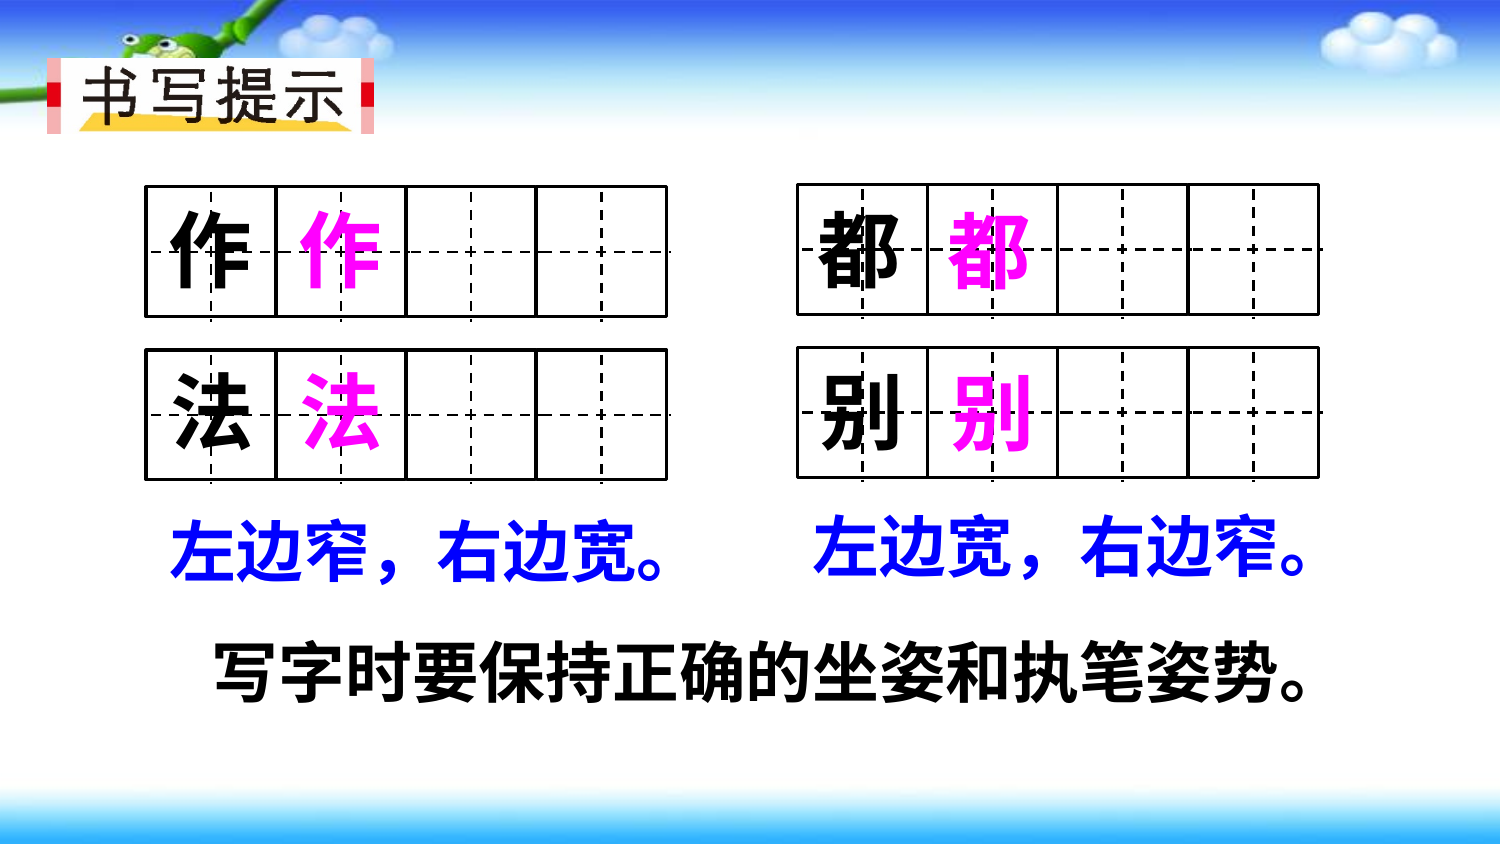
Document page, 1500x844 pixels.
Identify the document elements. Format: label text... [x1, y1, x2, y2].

picture [0, 0, 1500, 844]
text_box 左边窄，右边宽。 [154, 486, 686, 597]
text_box 左边宽，右边窄。 [797, 482, 1329, 593]
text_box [797, 184, 1324, 320]
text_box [797, 347, 1324, 483]
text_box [145, 186, 672, 322]
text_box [145, 349, 672, 485]
text_box 写字时要保持正确的坐姿和执笔姿势。 [197, 607, 1371, 719]
